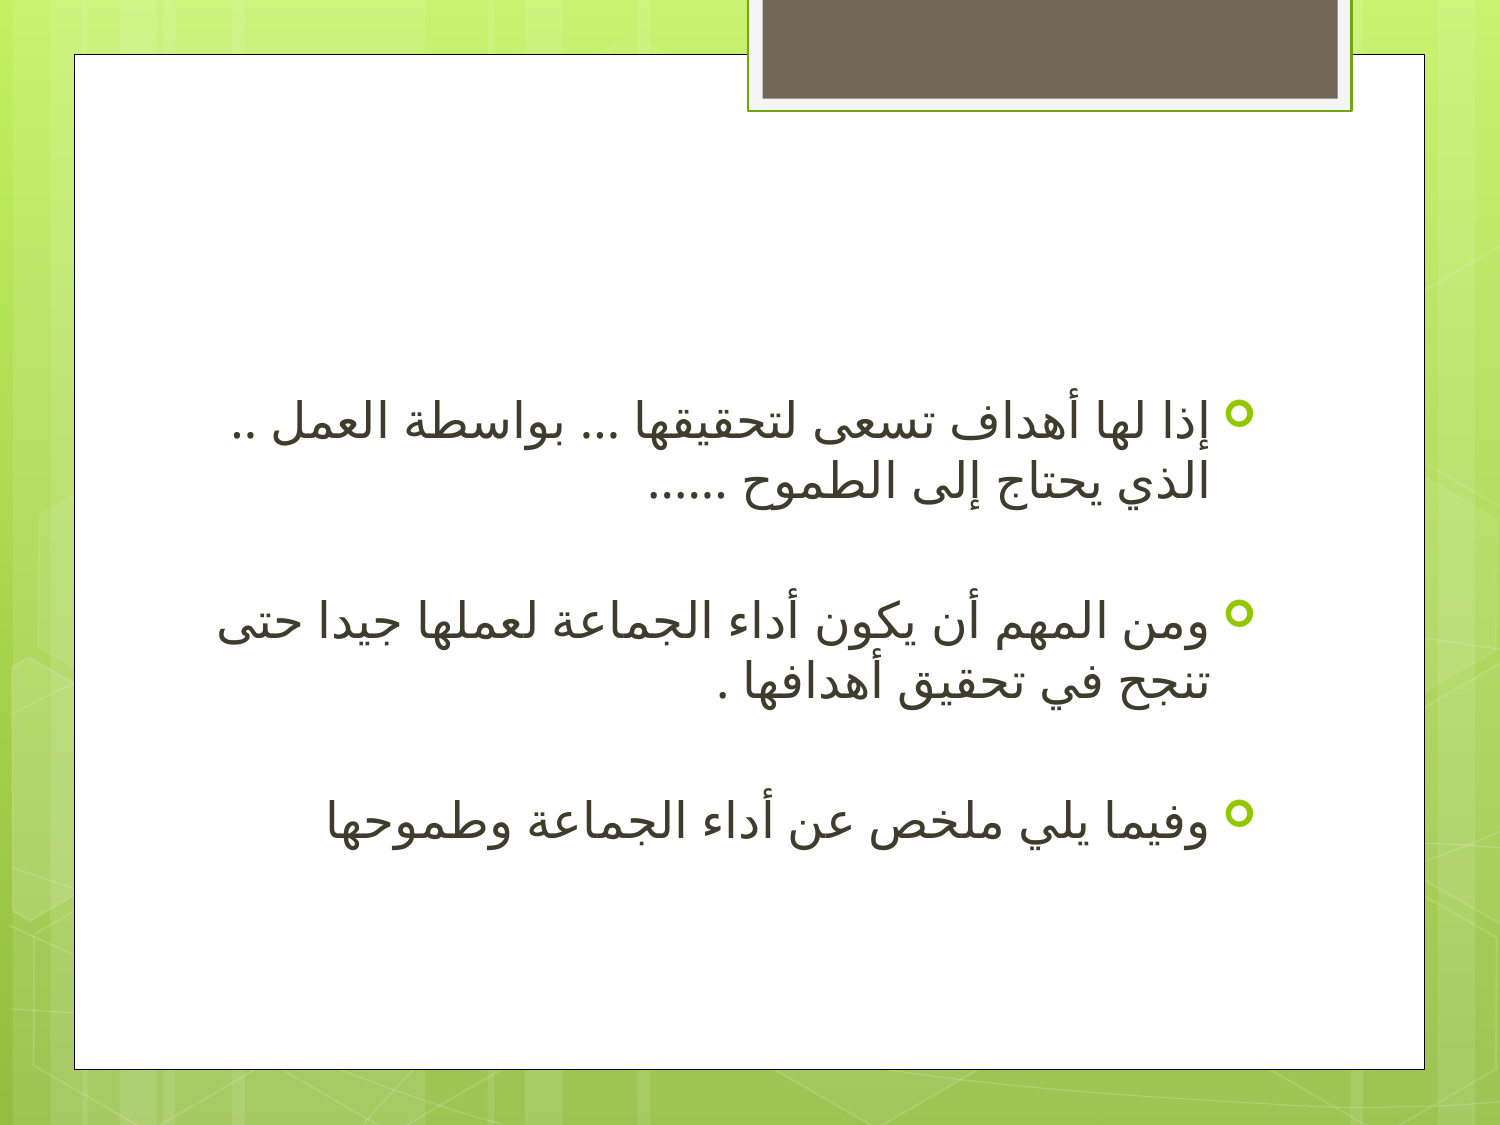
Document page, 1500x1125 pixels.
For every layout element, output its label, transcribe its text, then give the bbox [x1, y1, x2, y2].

list إذا لها أهداف تسعى لتحقيقها ... بواسطة العمل .. الذي يحتاج إلى الطموح ...... ومن المهم أن يكون أداء الجماعة لعملها جيدا حتى تنجح في تحقيق أهدافها . وفيما يلي ملخص عن أداء الجماعة وطموحها [171, 381, 1283, 957]
